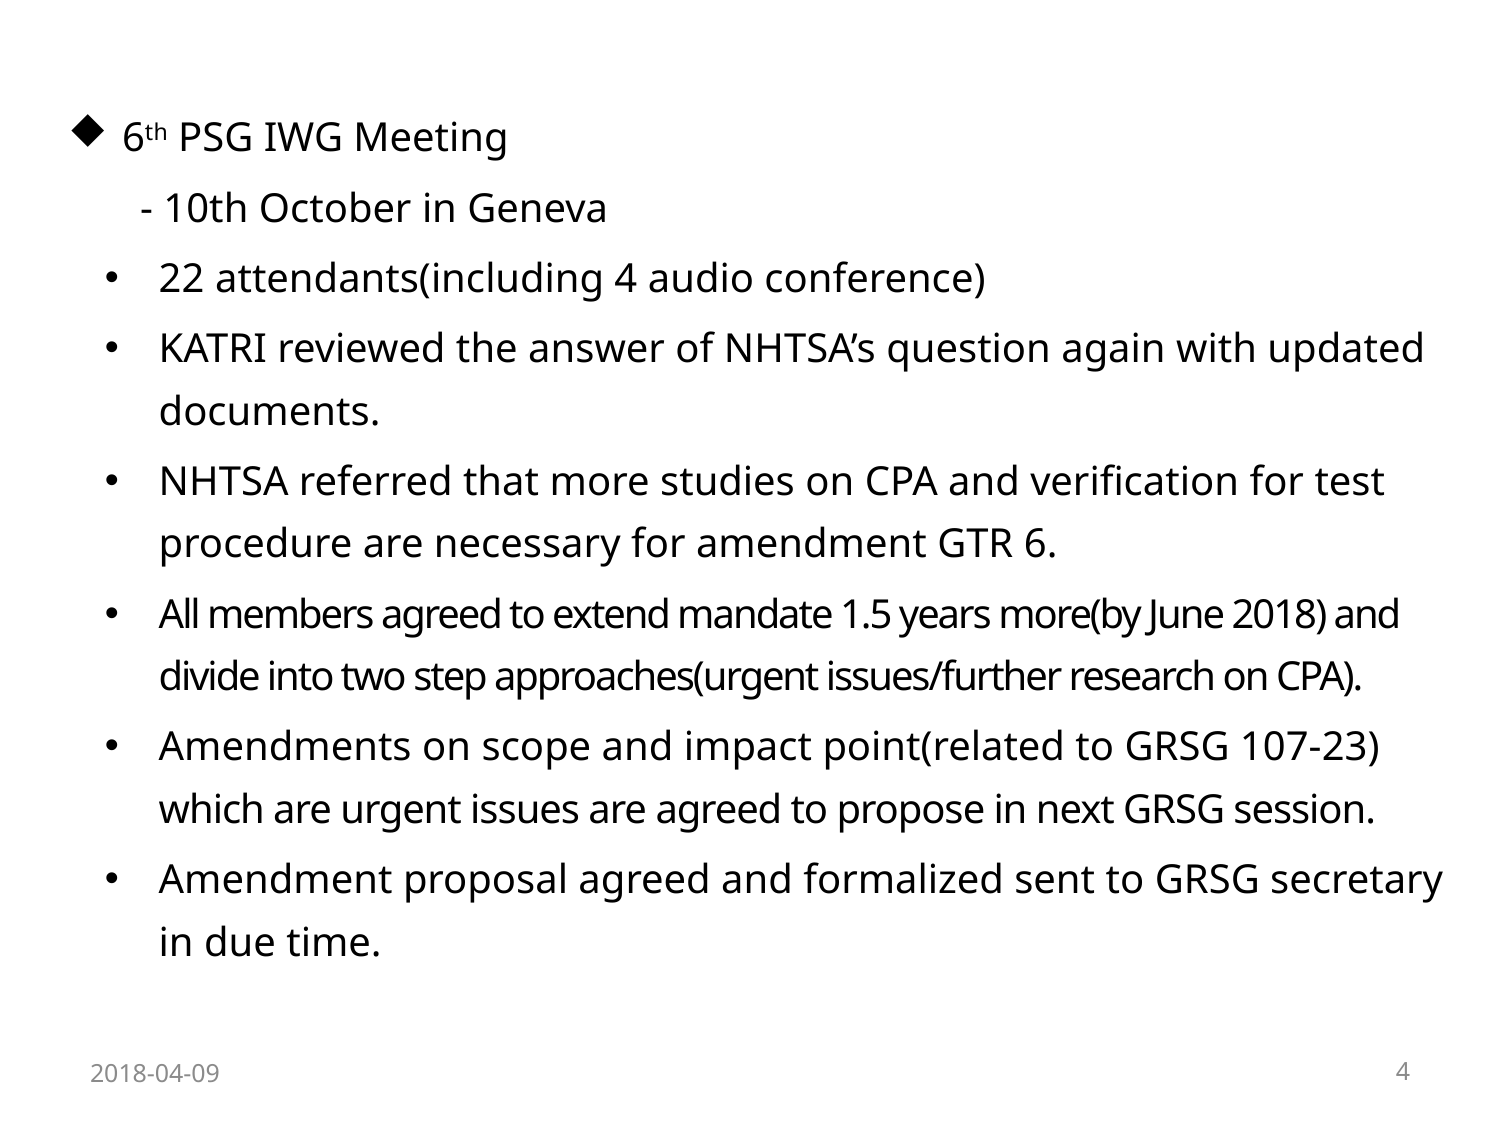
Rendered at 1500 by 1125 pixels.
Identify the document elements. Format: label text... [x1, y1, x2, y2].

text_box 6th PSG IWG Meeting - 10th October in Geneva 22 attendants(including 4 audio conference) KATRI reviewed the answer of NHTSA’s question again with updated documents. NHTSA referred that more studies on CPA and verification for test procedure are necessary for amendment GTR 6. All members agreed to extend mandate 1.5 years more(by June 2018) and divide into two step approaches(urgent issues/further research on CPA). Amendments on scope and impact point(related to GRSG 107-23) which are urgent issues are agreed to propose in next GRSG session. Amendment proposal agreed and formalized sent to GRSG secretary in due time. [53, 89, 1471, 988]
slide_number 4 [1074, 1042, 1425, 1103]
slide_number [75, 1042, 425, 1103]
